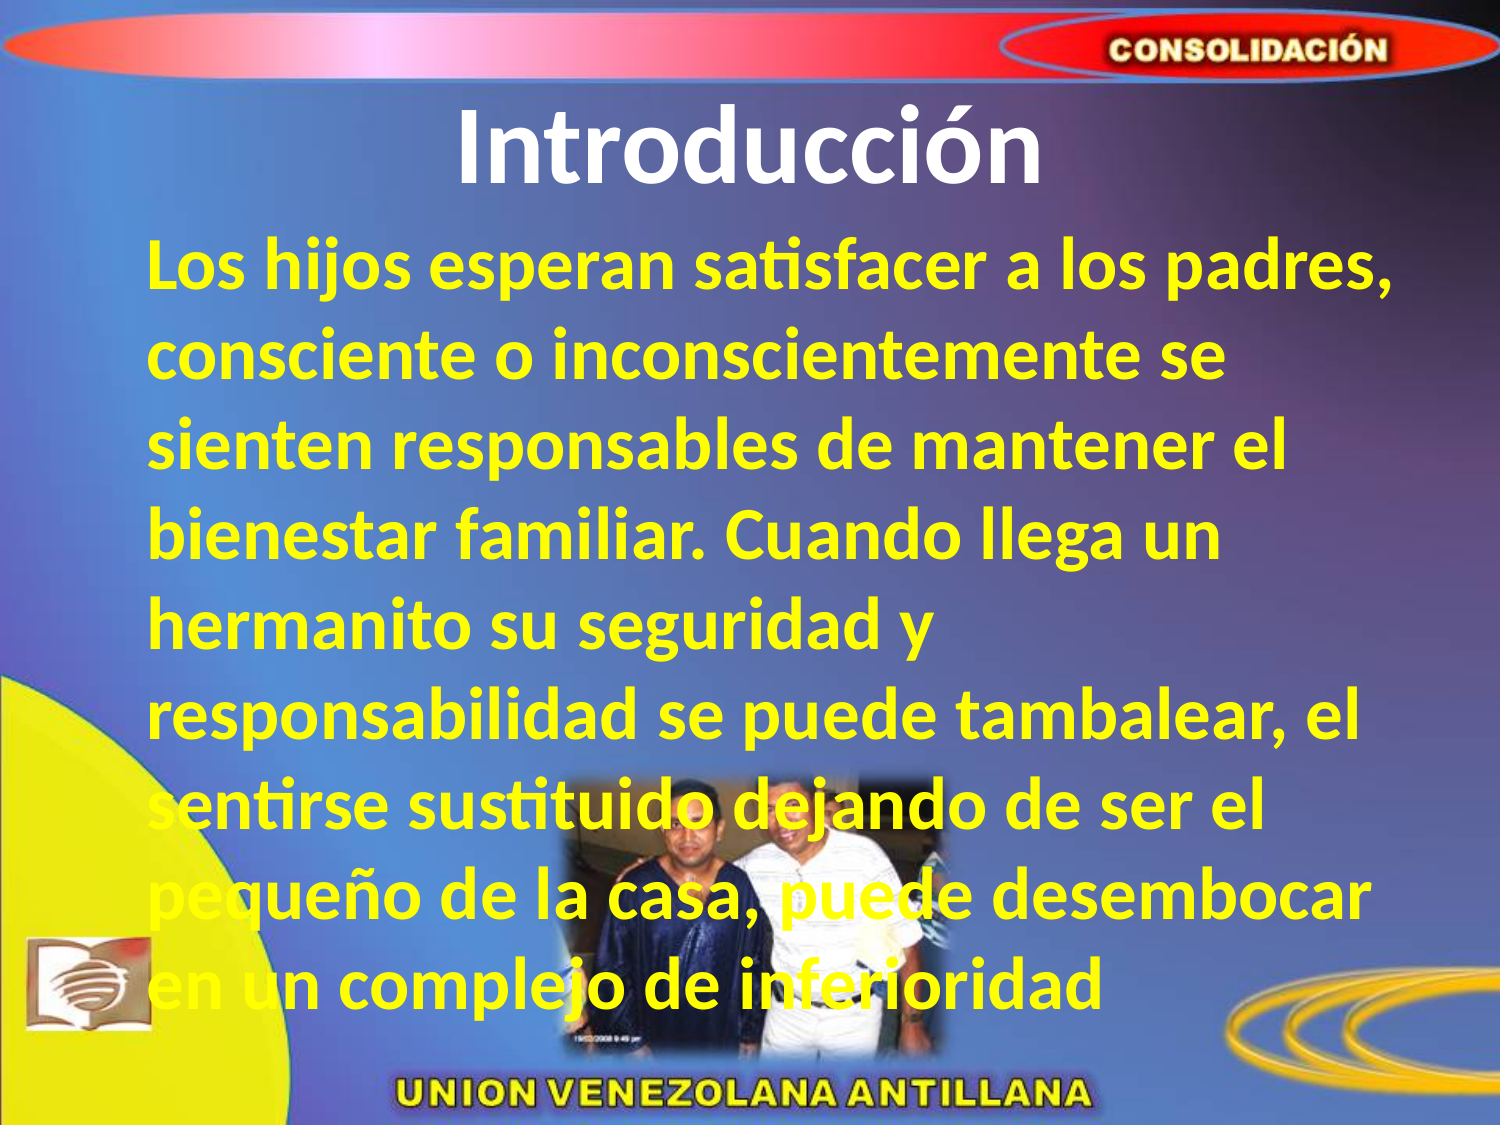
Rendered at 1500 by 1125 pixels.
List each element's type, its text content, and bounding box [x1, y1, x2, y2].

title Introducción [75, 45, 1425, 206]
picture [0, 0, 1500, 1125]
list Los hijos esperan satisfacer a los padres, consciente o inconscientemente se sienten responsables de mantener el bienestar familiar. Cuando llega un hermanito su seguridad y responsabilidad se puede tambalear, el sentirse sustituido dejando de ser el pequeño de la casa, puede desembocar en un complejo de inferioridad [75, 206, 1425, 950]
